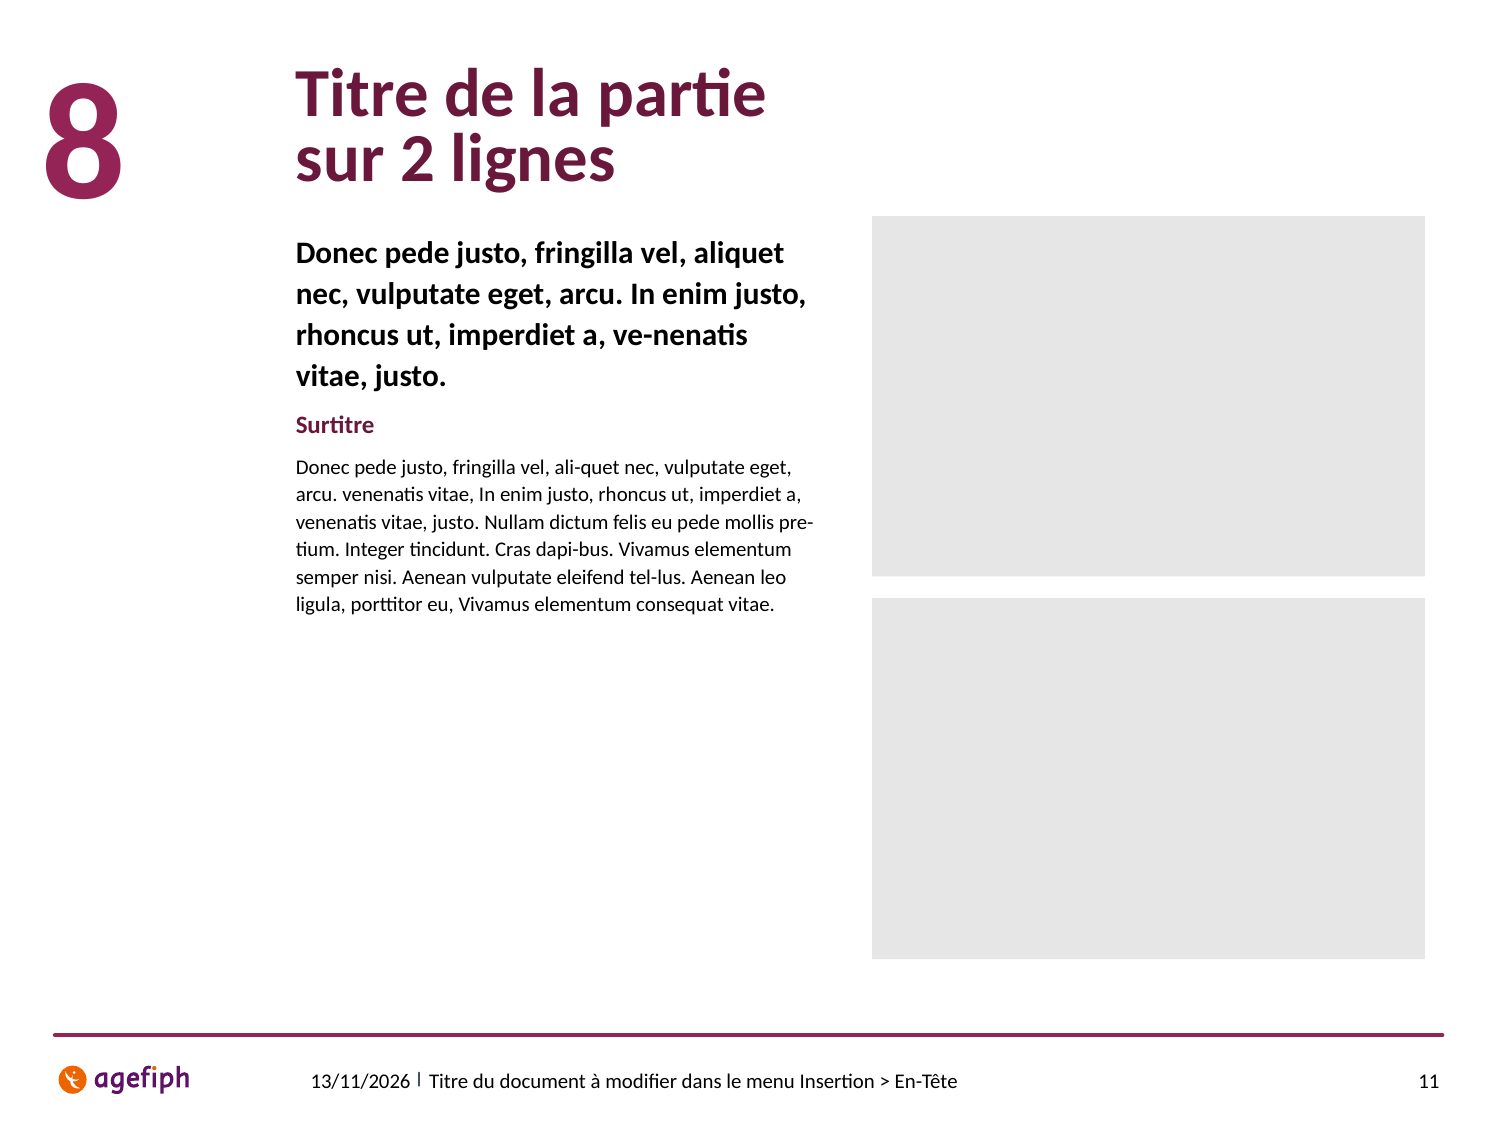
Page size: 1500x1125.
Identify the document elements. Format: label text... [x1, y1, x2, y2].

text_box [871, 597, 1426, 960]
text_box [871, 215, 1426, 577]
list 8 [41, 43, 249, 201]
slide_number 11 [1116, 1051, 1455, 1111]
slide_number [254, 1051, 414, 1111]
title Titre de la partie sur 2 lignes [280, 71, 1427, 187]
list Donec pede justo, fringilla vel, aliquet nec, vulputate eget, arcu. In enim justo, rhoncus ut, imperdiet a, ve-nenatis vitae, justo. Surtitre Donec pede justo, fringilla vel, ali-quet nec, vulputate eget, arcu. venenatis vitae, In enim justo, rhoncus ut, imperdiet a, venenatis vitae, justo. Nullam dictum felis eu pede mollis pre-tium. Integer tincidunt. Cras dapi-bus. Vivamus elementum semper nisi. Aenean vulputate eleifend tel-lus. Aenean leo ligula, porttitor eu, Vivamus elementum consequat vitae. [280, 220, 836, 1014]
footer Titre du document à modifier dans le menu Insertion > En-Tête [414, 1051, 1086, 1111]
